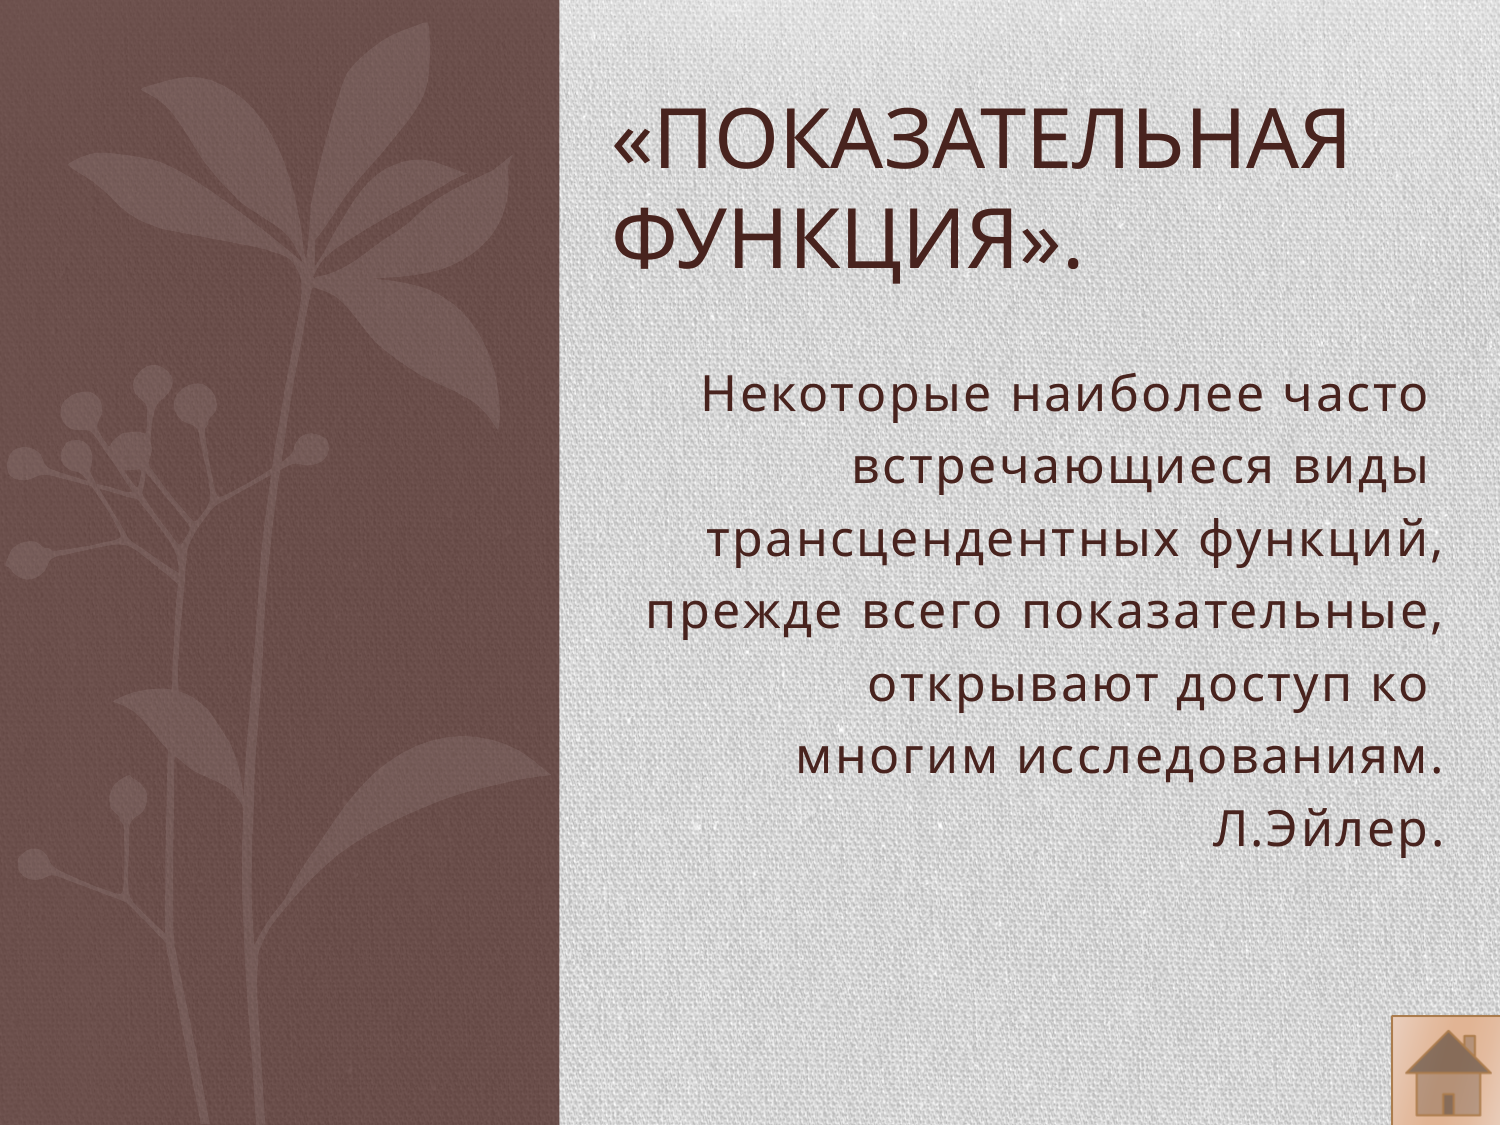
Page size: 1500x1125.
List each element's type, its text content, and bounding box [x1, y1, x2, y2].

subtitle Некоторые наиболее часто встречающиеся виды трансцендентных функций, прежде всего показательные, открывают доступ ко многим исследованиям. Л.Эйлер. [620, 621, 1461, 864]
title «Показательная функция». [596, 78, 1438, 320]
picture [1387, 1011, 1500, 1125]
